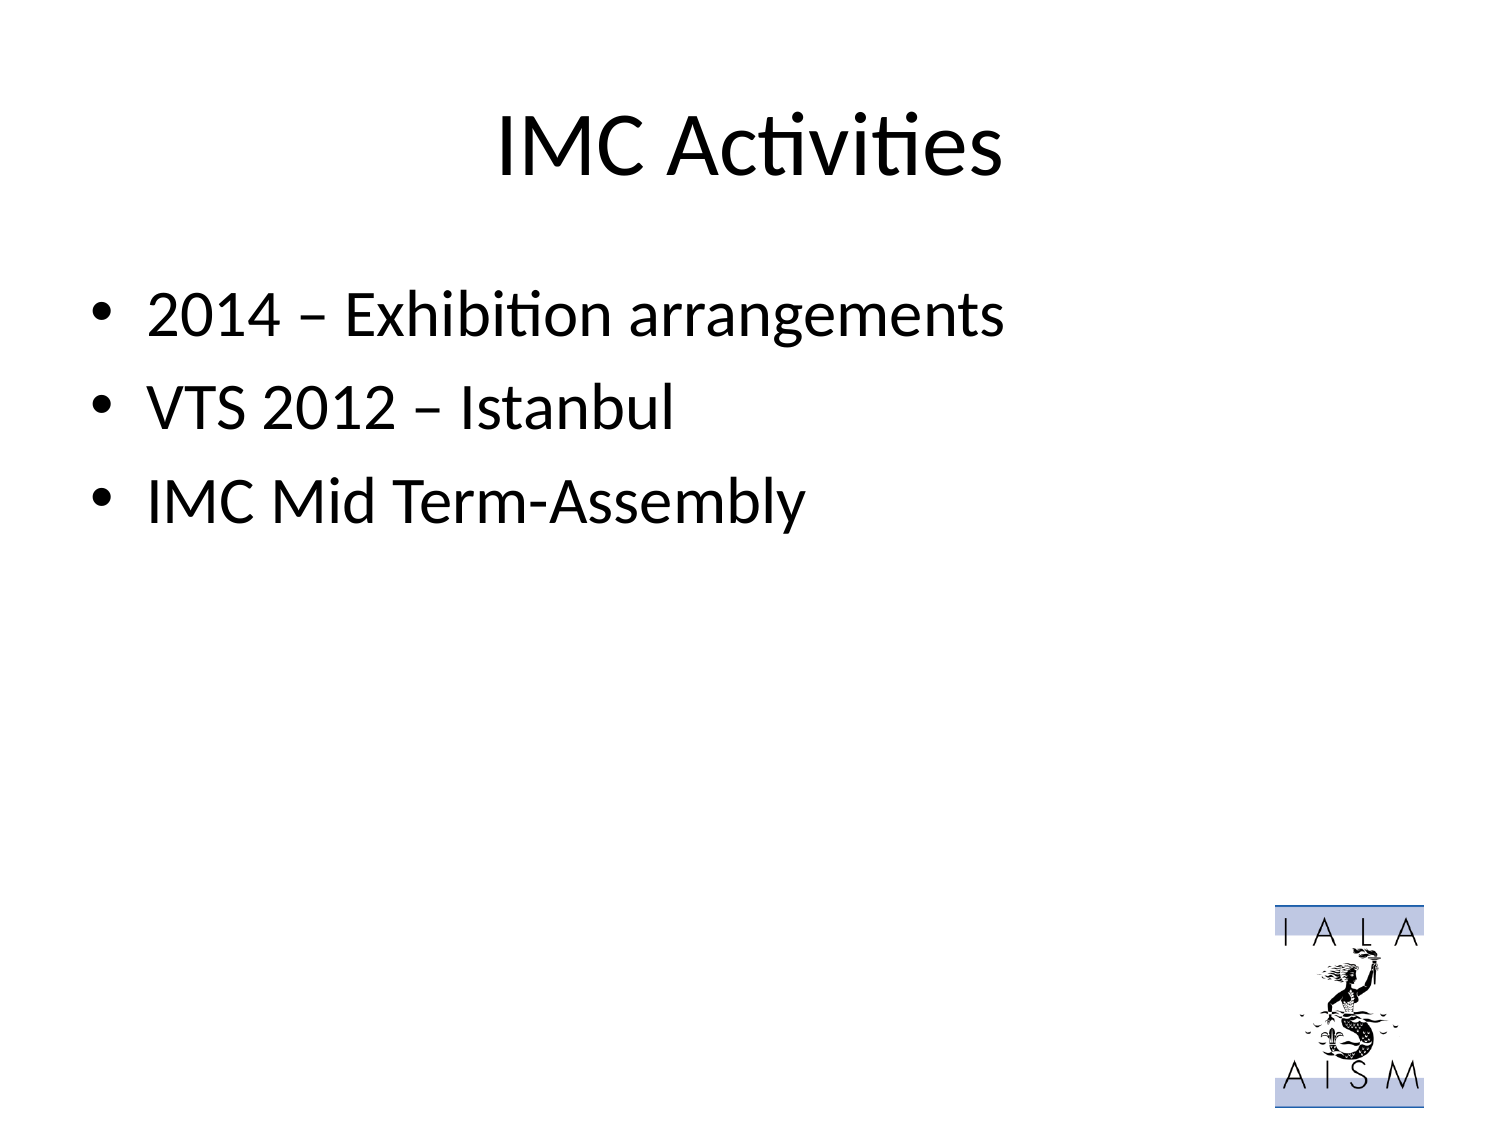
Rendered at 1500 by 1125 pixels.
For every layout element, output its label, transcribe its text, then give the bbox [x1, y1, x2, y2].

title IMC Activities [75, 45, 1425, 233]
list 2014 – Exhibition arrangements VTS 2012 – Istanbul IMC Mid Term-Assembly [75, 262, 1425, 1005]
picture [1275, 1005, 1424, 1108]
